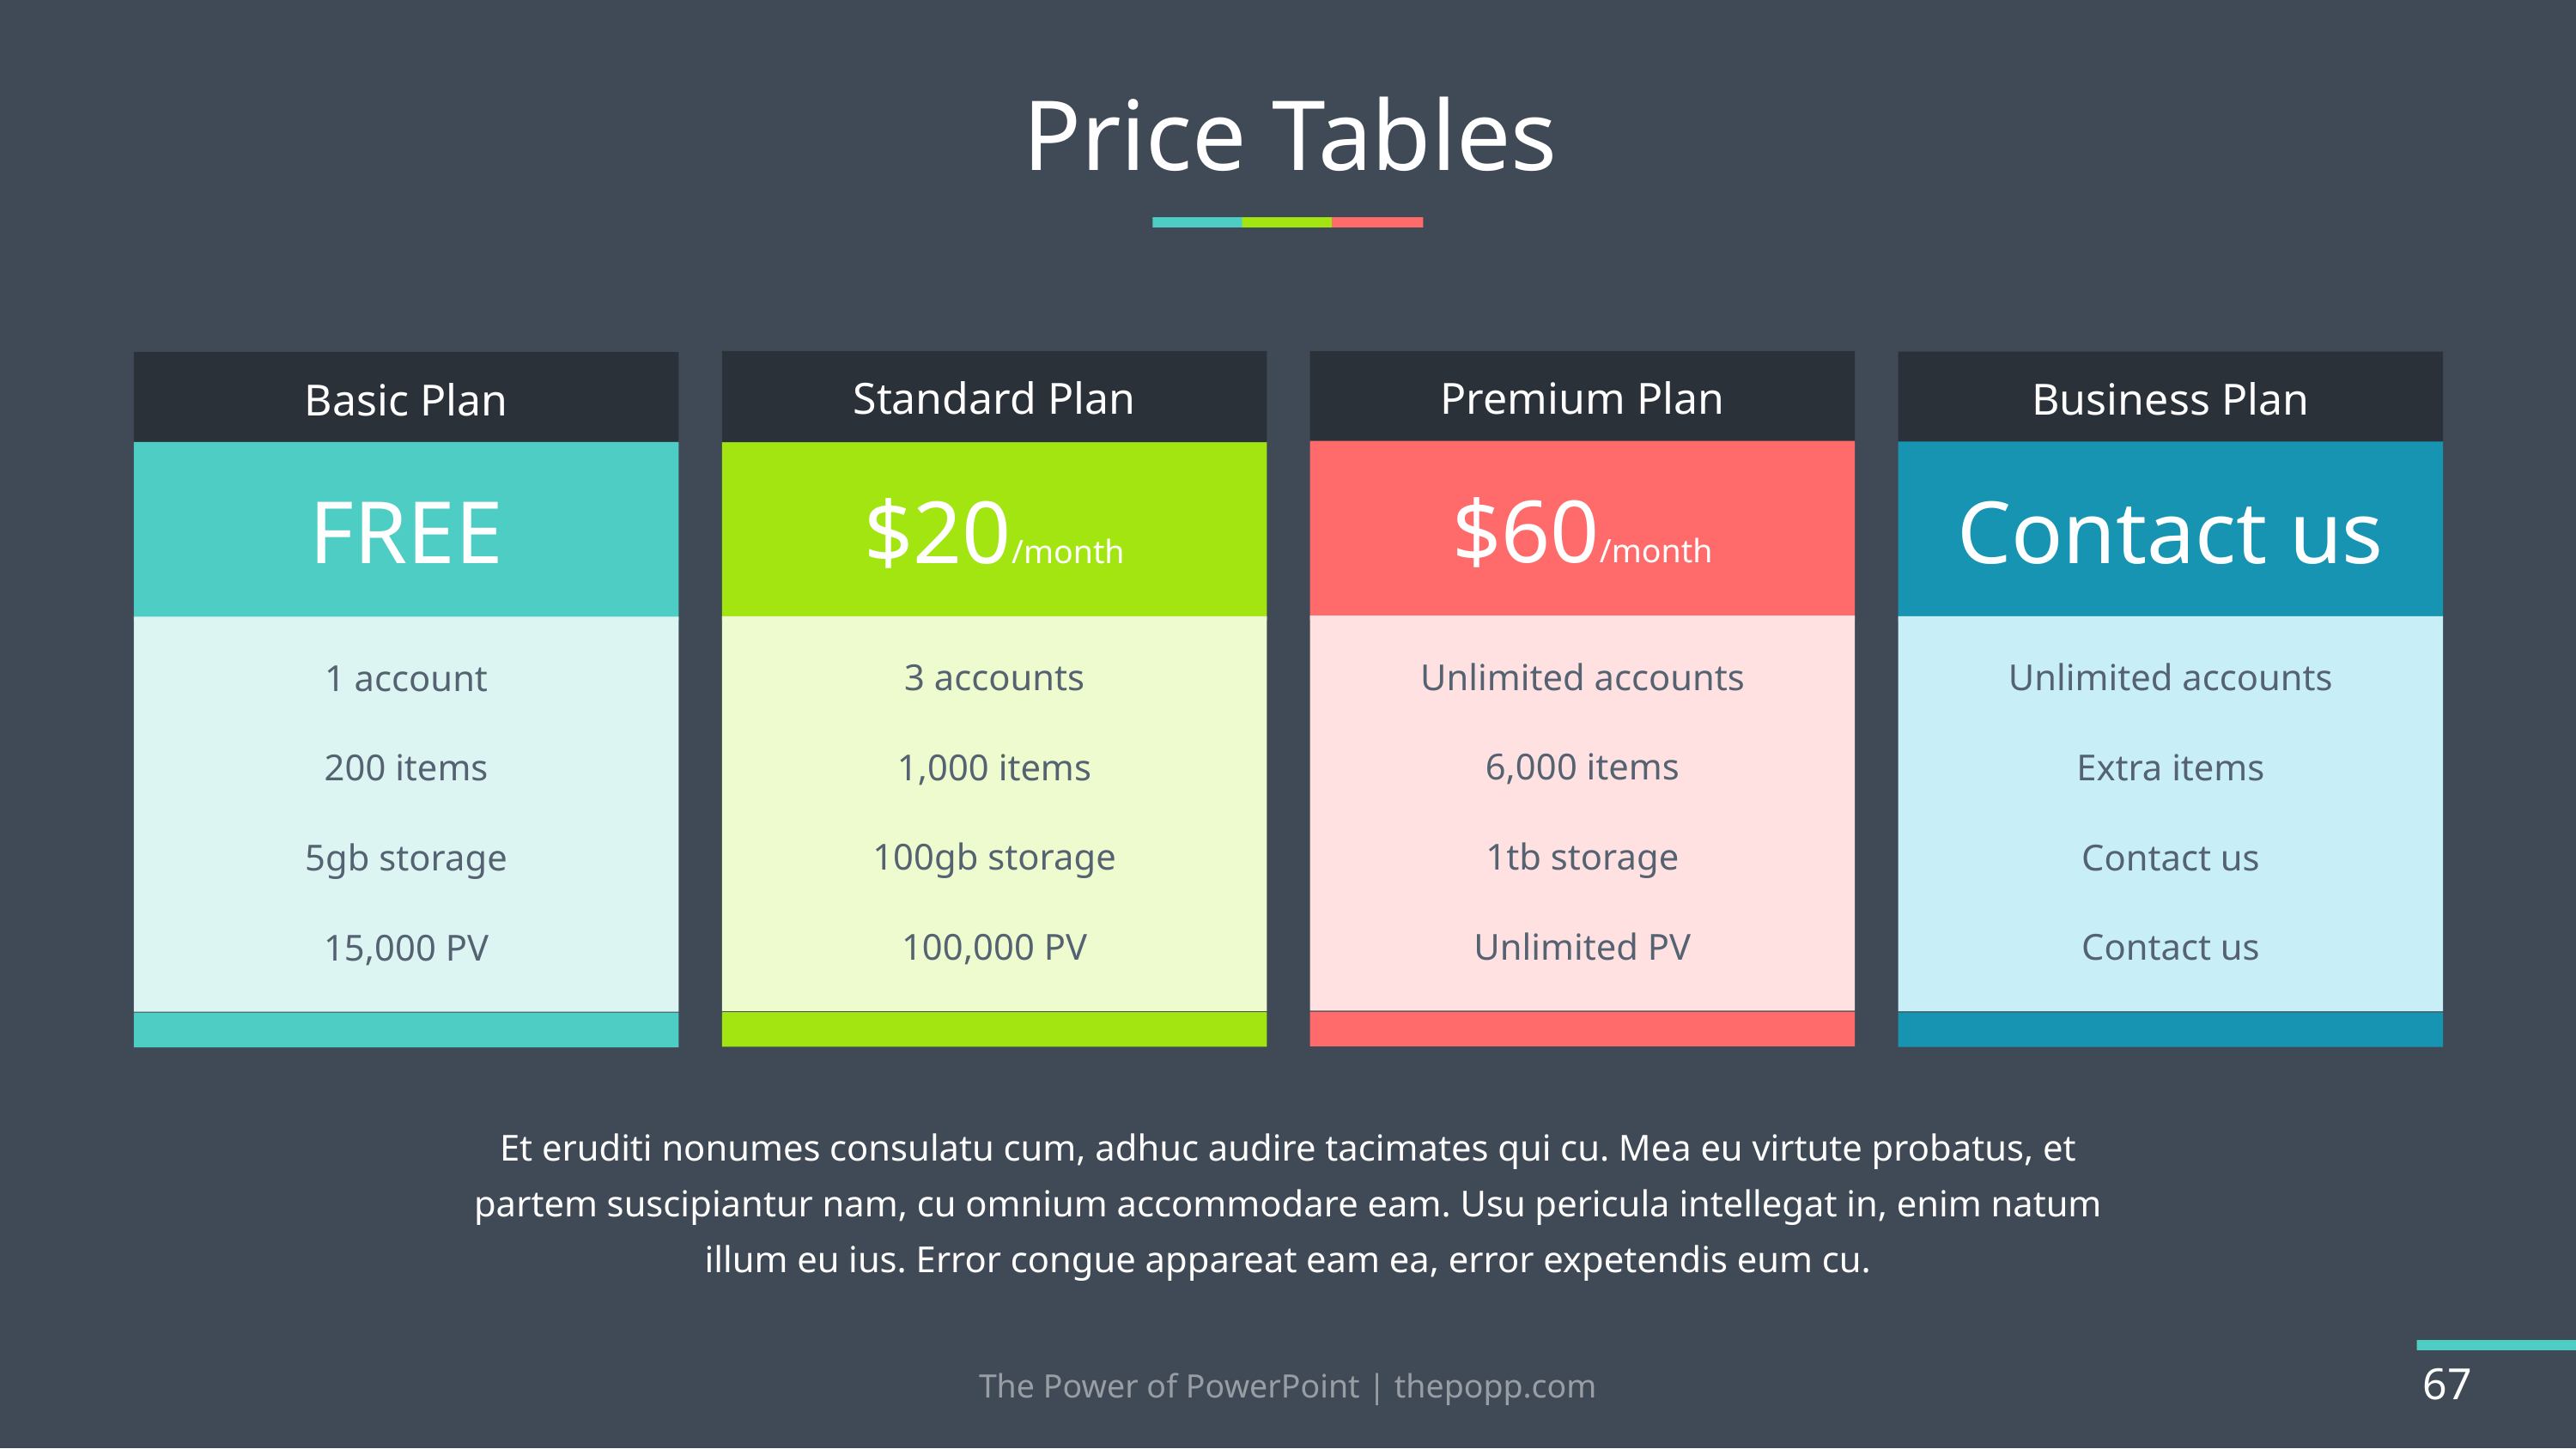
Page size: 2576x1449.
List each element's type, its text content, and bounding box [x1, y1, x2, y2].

list 5gb storage [133, 819, 679, 894]
list $60/month [1309, 443, 1856, 615]
title Price Tables [69, 49, 2512, 230]
list 1tb storage [1309, 818, 1856, 894]
slide_number 67 [2409, 1351, 2576, 1421]
list 100,000 PV [721, 908, 1267, 984]
list 100gb storage [721, 818, 1267, 894]
list Et eruditi nonumes consulatu cum, adhuc audire tacimates qui cu. Mea eu virtute probatus, et partem suscipiantur nam, cu omnium accommodare eam. Usu pericula intellegat in, enim natum illum eu ius. Error congue appareat eam ea, error expetendis eum cu. [450, 1088, 2126, 1304]
list Premium Plan [1309, 351, 1856, 443]
list 1,000 items [721, 729, 1267, 804]
list Unlimited accounts [1309, 639, 1856, 714]
list FREE [133, 445, 679, 616]
list Contact us [1898, 908, 2444, 984]
list 1 account [133, 640, 679, 715]
list Extra items [1898, 729, 2444, 804]
list 15,000 PV [133, 909, 679, 984]
list Business Plan [1898, 352, 2444, 444]
list Contact us [1898, 444, 2444, 616]
list Basic Plan [133, 352, 679, 445]
list 3 accounts [721, 639, 1267, 714]
list 200 items [133, 730, 679, 804]
list 6,000 items [1309, 728, 1856, 803]
list $20/month [721, 443, 1267, 615]
list Unlimited PV [1309, 907, 1856, 983]
list Standard Plan [721, 350, 1267, 443]
list Unlimited accounts [1898, 640, 2444, 714]
list Contact us [1898, 819, 2444, 894]
footer The Power of PowerPoint | thepopp.com [853, 1349, 1723, 1427]
